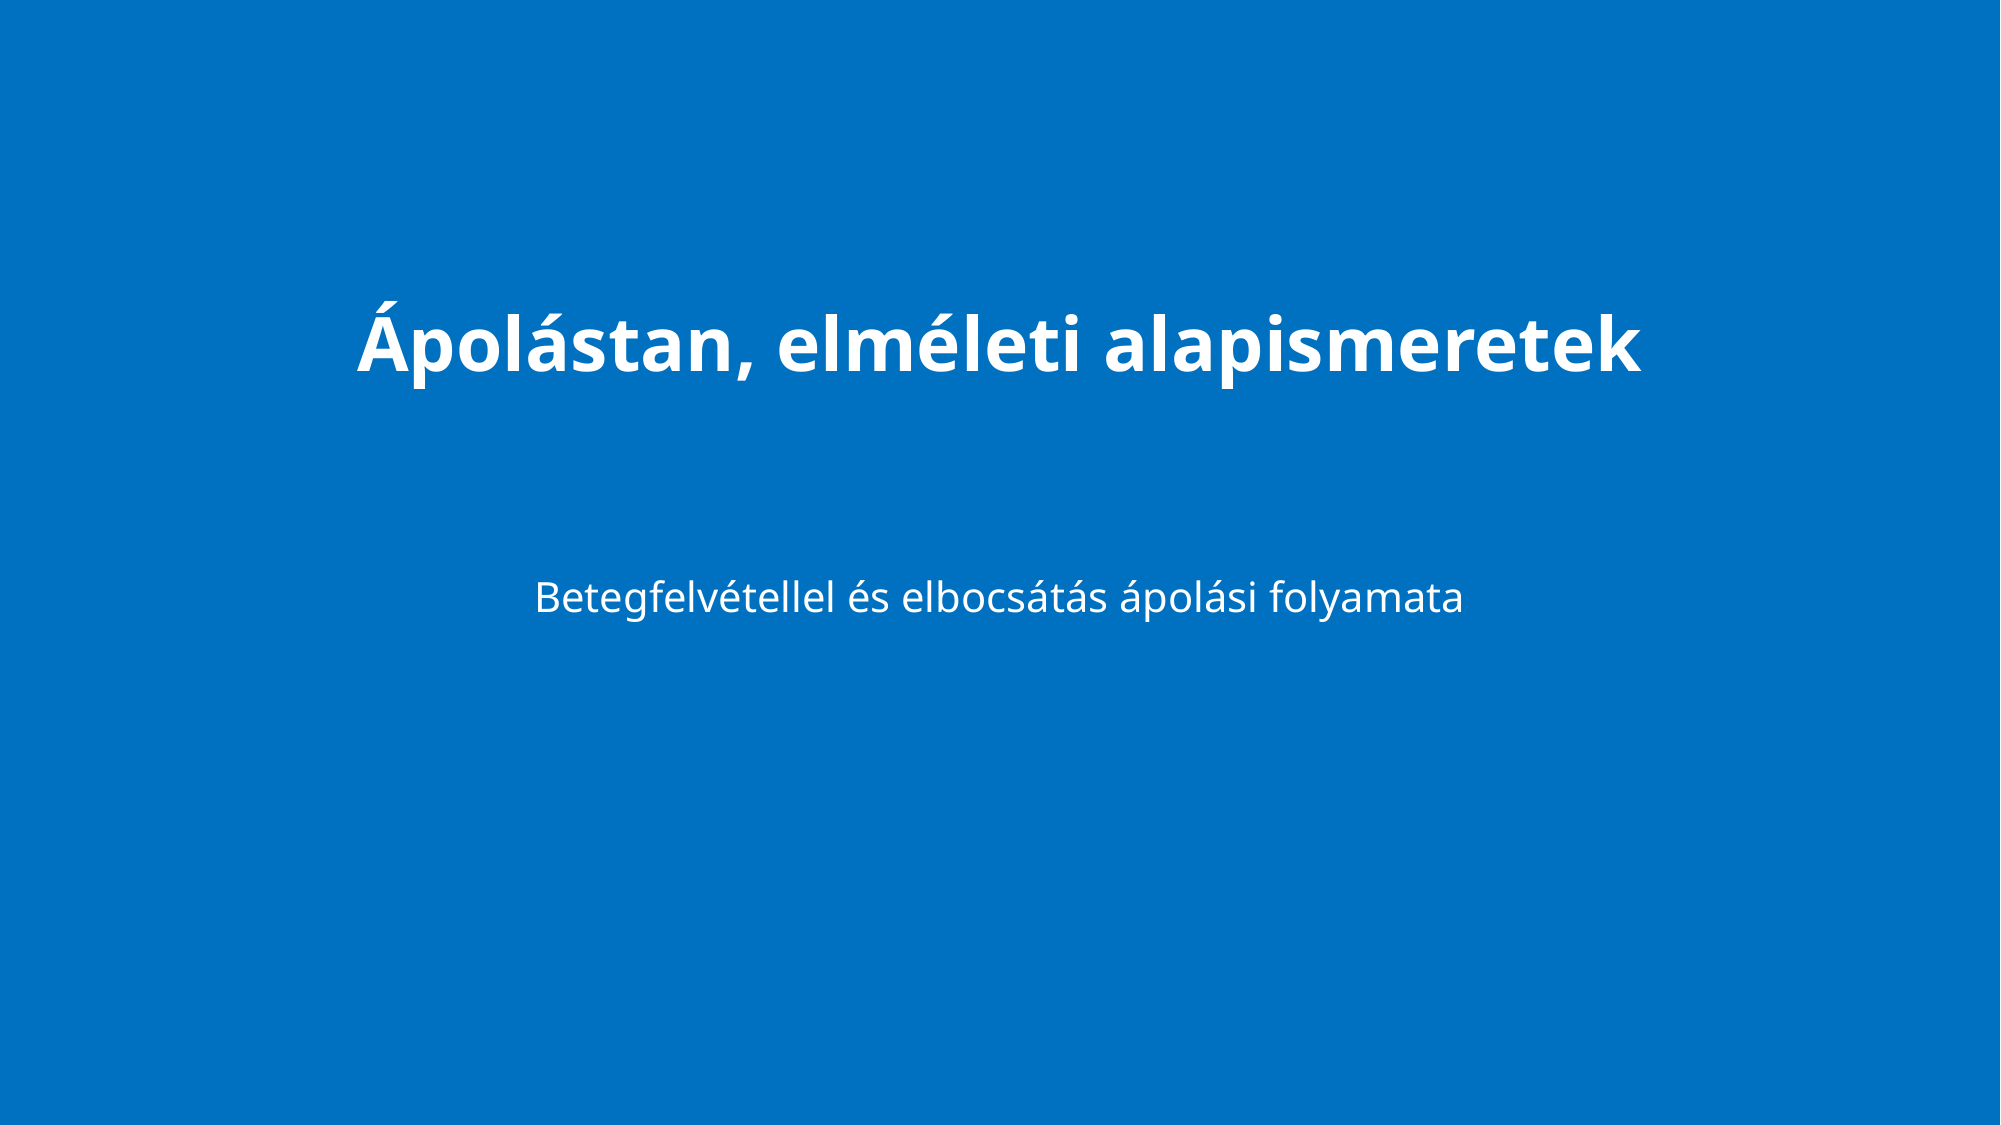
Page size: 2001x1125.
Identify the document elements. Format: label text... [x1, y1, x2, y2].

list Ápolástan, elméleti alapismeretek Betegfelvétellel és elbocsátás ápolási folyamata [137, 299, 1863, 1014]
